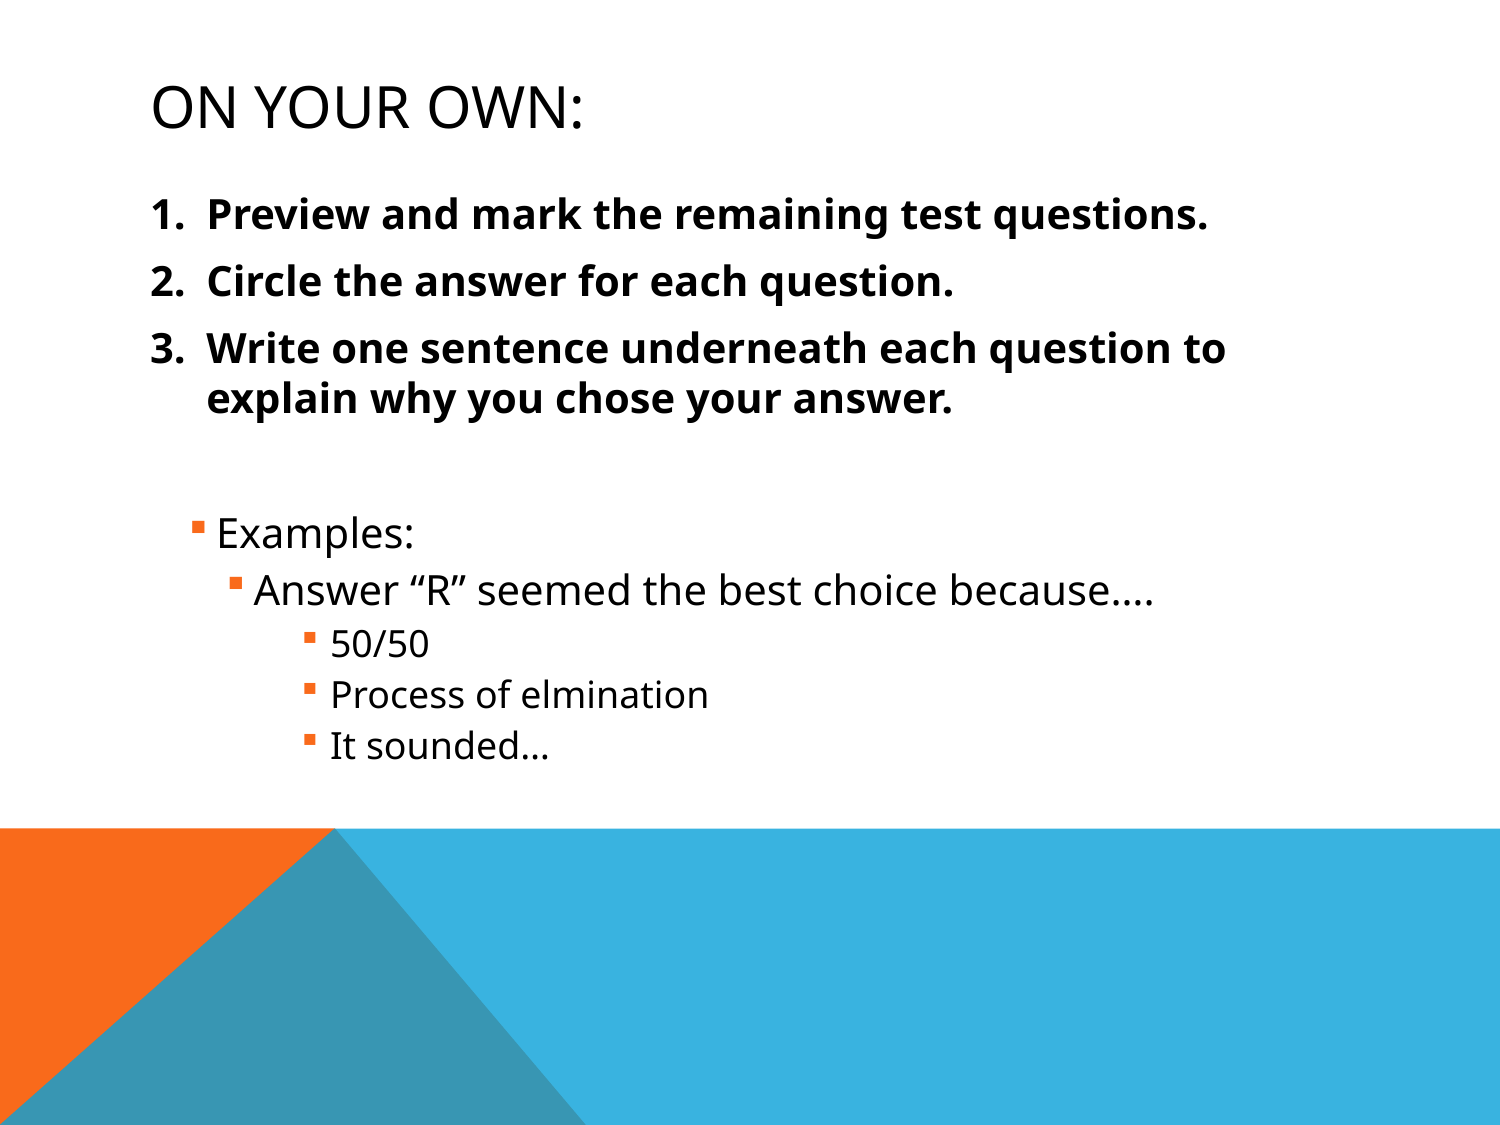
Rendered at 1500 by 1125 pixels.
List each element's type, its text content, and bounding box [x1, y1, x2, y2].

title On your Own: [135, 60, 1369, 150]
list Preview and mark the remaining test questions. Circle the answer for each question. Write one sentence underneath each question to explain why you chose your answer. Examples: Answer “R” seemed the best choice because…. 50/50 Process of elmination It sounded… [135, 180, 1369, 768]
